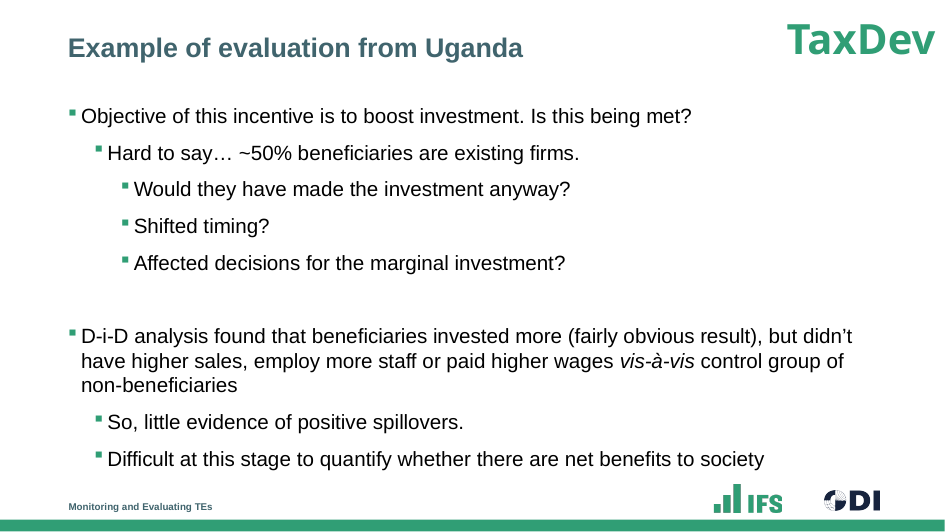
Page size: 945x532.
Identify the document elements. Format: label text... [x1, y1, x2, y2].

title Example of evaluation from Uganda [52, 26, 760, 71]
picture [824, 490, 880, 511]
footer Monitoring and Evaluating TEs [53, 492, 373, 521]
list Objective of this incentive is to boost investment. Is this being met? Hard to say… ~50% beneficiaries are existing firms. Would they have made the investment anyway? Shifted timing? Affected decisions for the marginal investment? D-i-D analysis found that beneficiaries invested more (fairly obvious result), but didn’t have higher sales, employ more staff or paid higher wages vis-à-vis control group of non-beneficiaries So, little evidence of positive spillovers. Difficult at this stage to quantify whether there are net benefits to society [52, 95, 888, 479]
